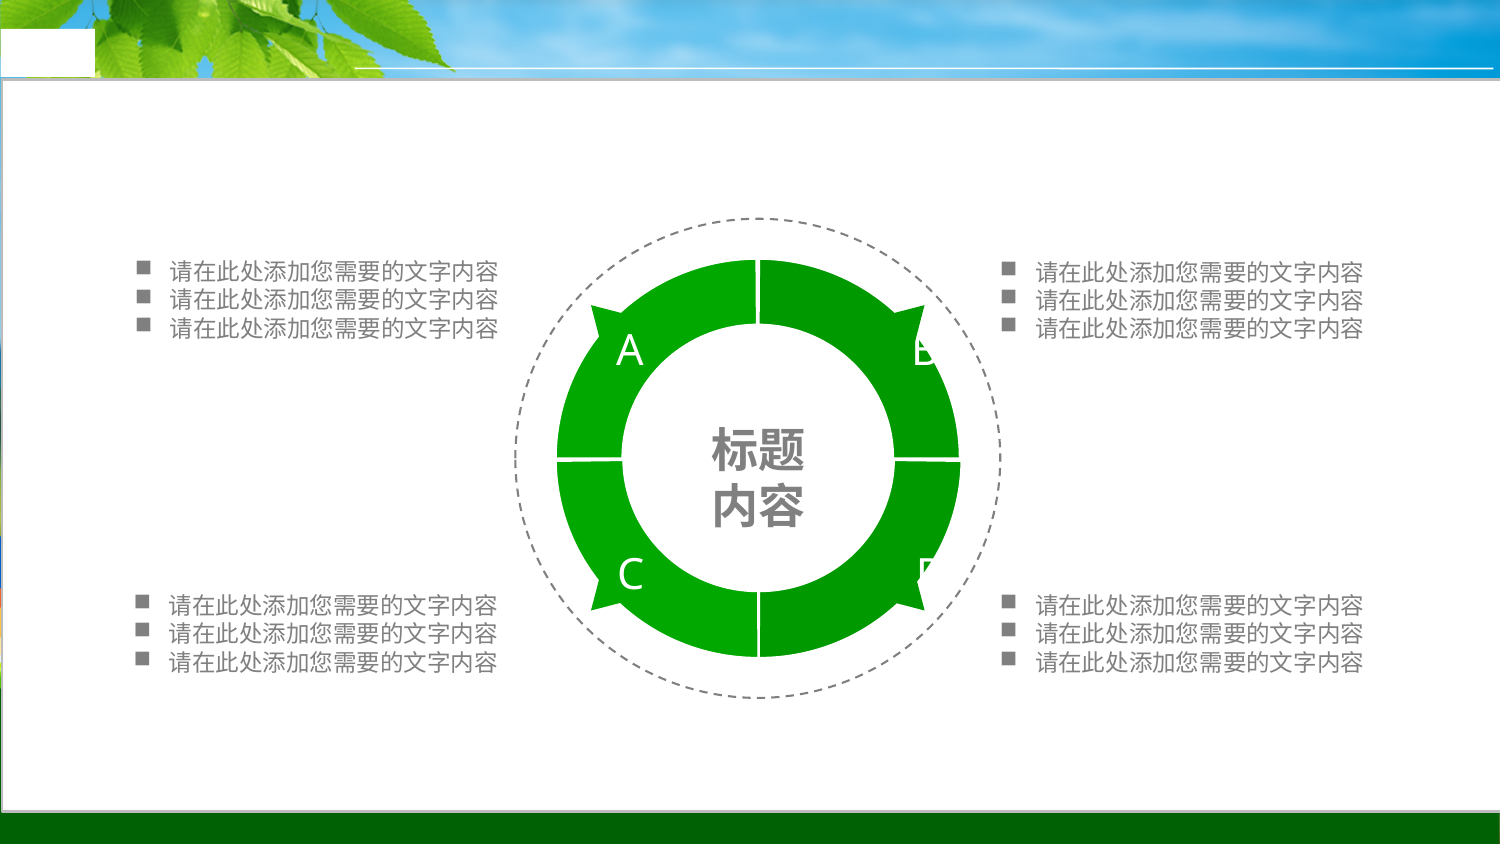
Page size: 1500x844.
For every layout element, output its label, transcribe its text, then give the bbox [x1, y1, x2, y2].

text_box 请在此处添加您需要的文字内容 请在此处添加您需要的文字内容 请在此处添加您需要的文字内容 [916, 585, 1376, 682]
text_box 请在此处添加您需要的文字内容 请在此处添加您需要的文字内容 请在此处添加您需要的文字内容 [49, 585, 509, 682]
text_box 标题 内容 [637, 414, 879, 539]
picture [0, 0, 1500, 844]
text_box 请在此处添加您需要的文字内容 请在此处添加您需要的文字内容 请在此处添加您需要的文字内容 [51, 251, 510, 348]
text_box 请在此处添加您需要的文字内容 请在此处添加您需要的文字内容 请在此处添加您需要的文字内容 [916, 252, 1376, 348]
text_box [515, 218, 1001, 698]
